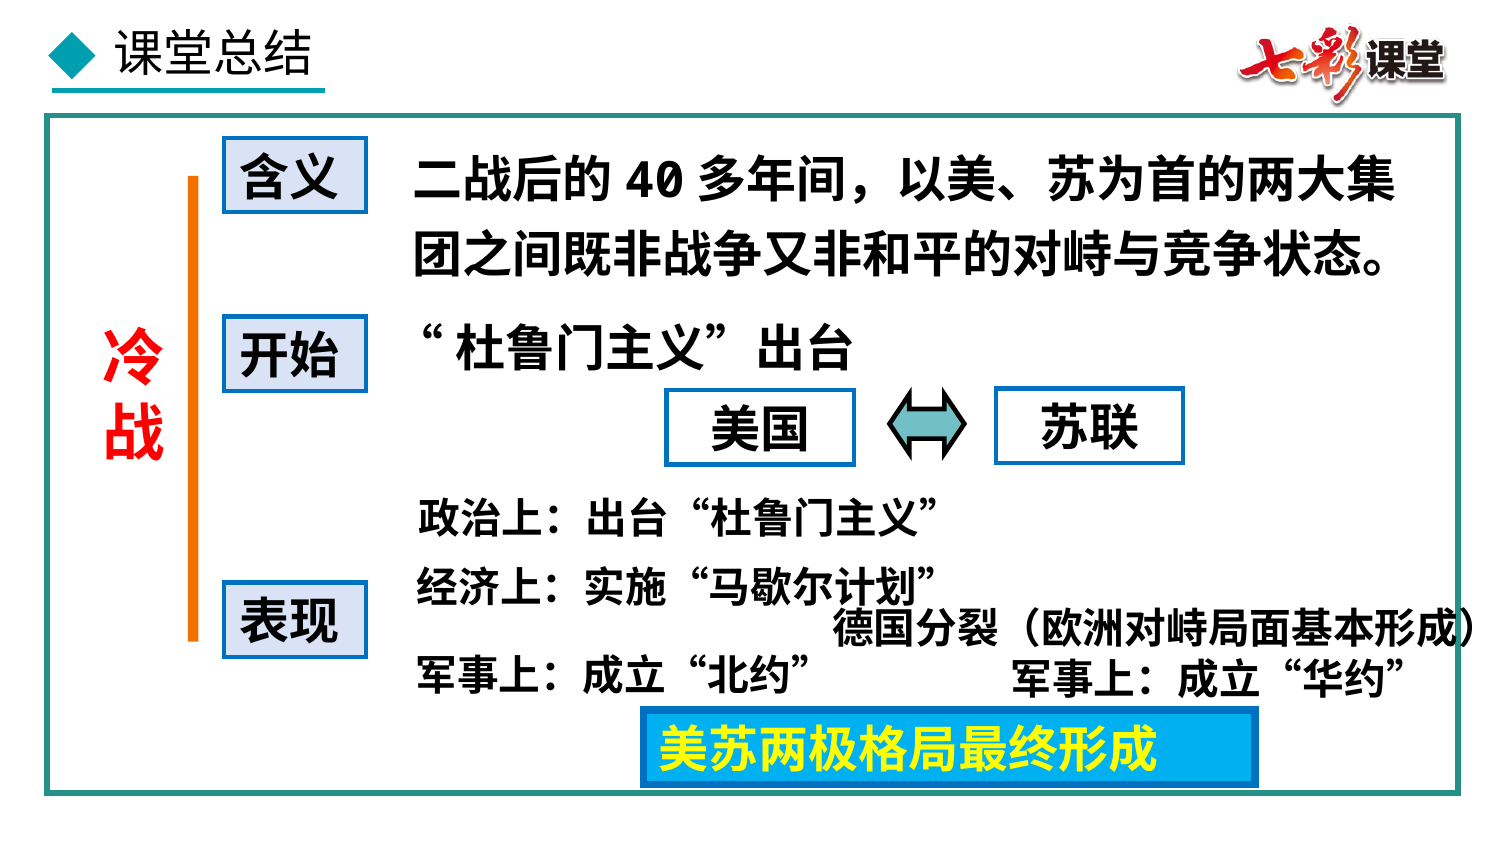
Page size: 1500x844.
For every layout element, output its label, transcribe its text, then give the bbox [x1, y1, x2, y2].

text_box 政治上：出台“杜鲁门主义” [403, 483, 1040, 549]
text_box 美苏两极格局最终形成 [643, 709, 1255, 785]
text_box 冷 战 [87, 311, 193, 476]
text_box 表现 [224, 582, 366, 658]
text_box “杜鲁门主义”出台 [378, 308, 871, 384]
text_box 德国分裂（欧洲对峙局面基本形成） [817, 594, 1500, 660]
text_box [889, 394, 965, 454]
text_box 开始 [224, 316, 366, 392]
text_box 军事上：成立“北约” [400, 641, 848, 757]
text_box 经济上：实施“马歇尔计划” [401, 553, 975, 619]
text_box 军事上：成立“华约” [995, 660, 1500, 711]
text_box 含义 [224, 137, 366, 213]
text_box 二战后的40多年间，以美、苏为首的两大集团之间既非战争又非和平的对峙与竞争状态。 [397, 124, 1436, 290]
text_box 苏联 [995, 388, 1184, 464]
text_box 美国 [666, 389, 854, 465]
picture [1234, 20, 1451, 108]
text_box 冷 战 [194, 311, 200, 476]
